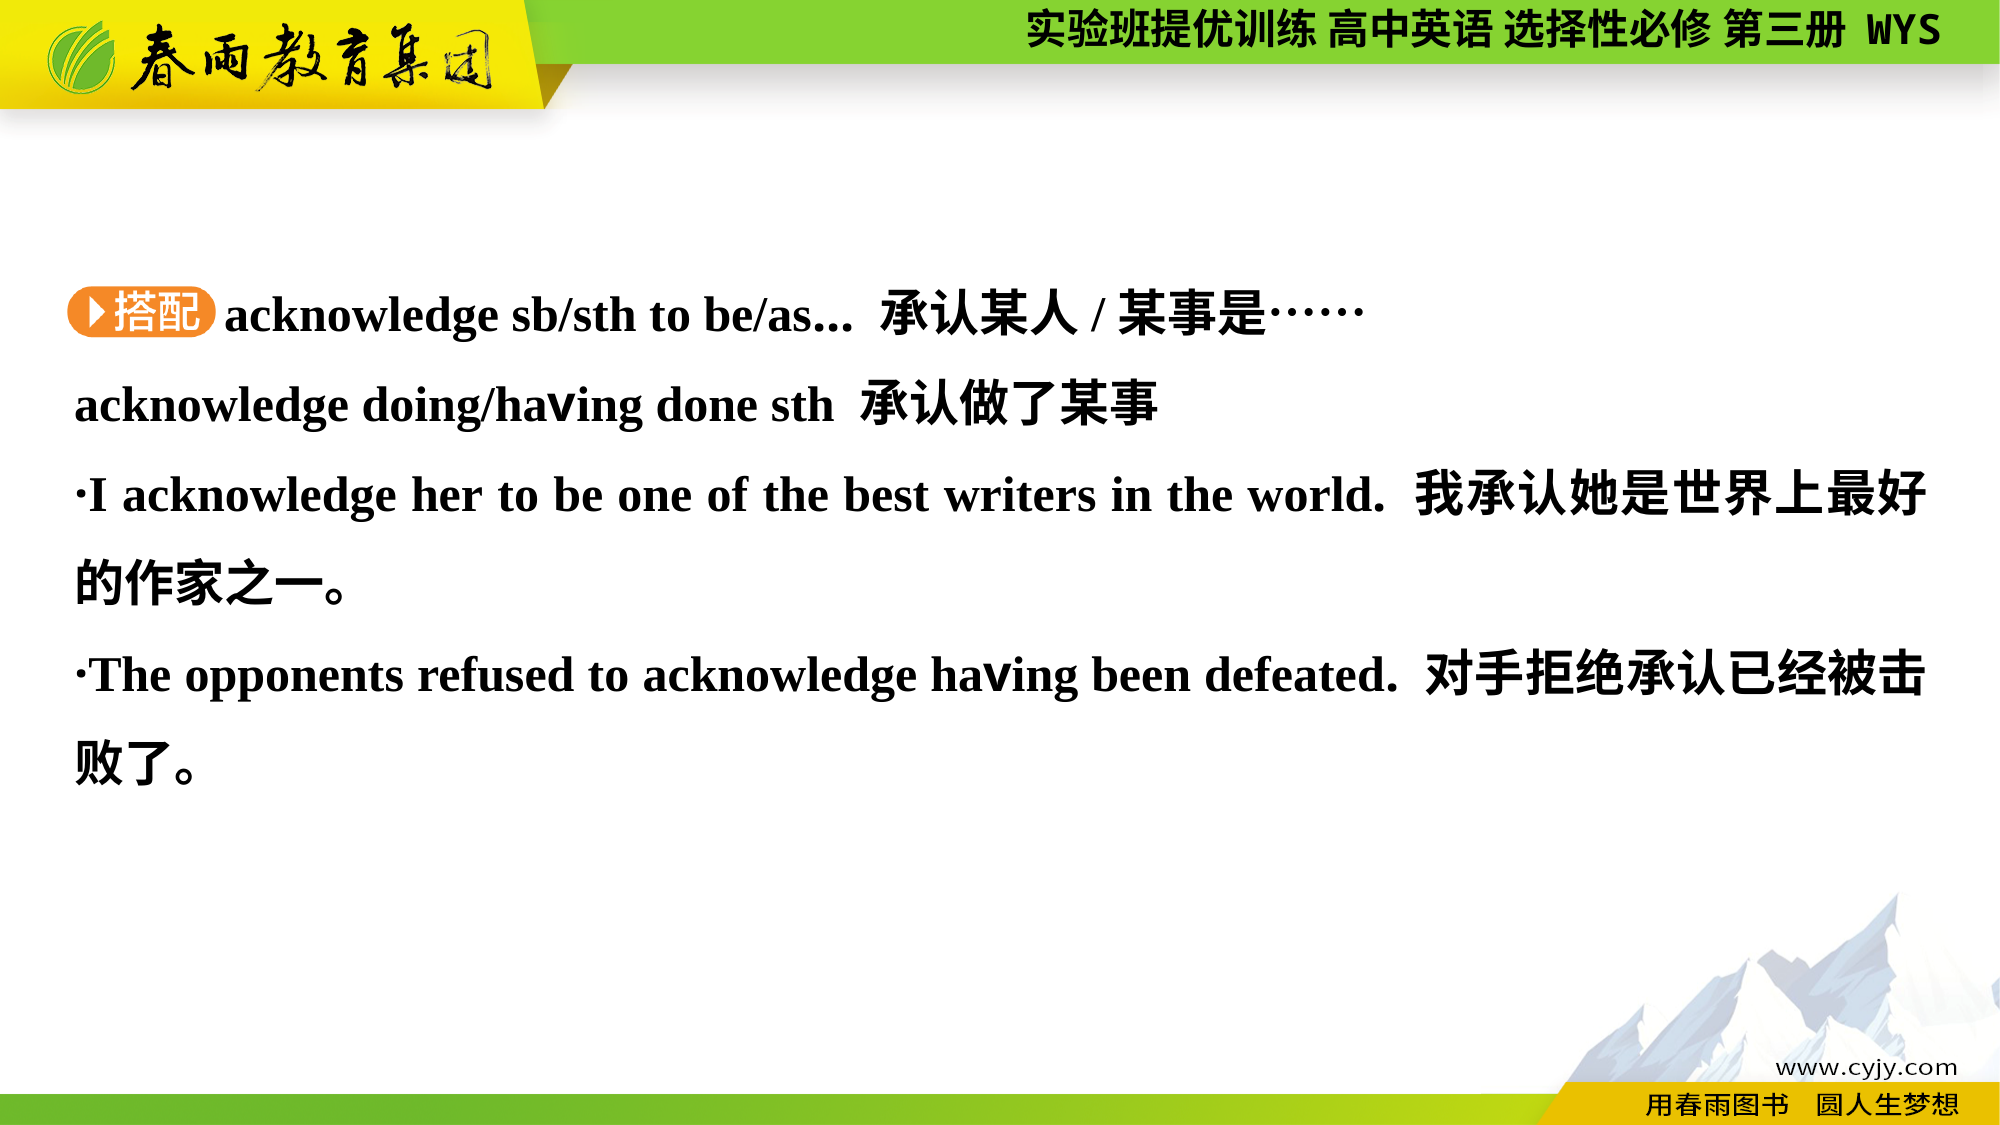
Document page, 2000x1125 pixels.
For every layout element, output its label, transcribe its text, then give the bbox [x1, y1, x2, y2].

picture [0, 0, 2000, 1125]
list acknowledge sb/sth to be/as... 承认某人/某事是…… acknowledge doing/having done sth 承认做了某事 ·I acknowledge her to be one of the best writers in the world. 我承认她是世界上最好的作家之一。 ·The opponents refused to acknowledge having been defeated. 对手拒绝承认已经被击败了。 [59, 243, 1944, 804]
